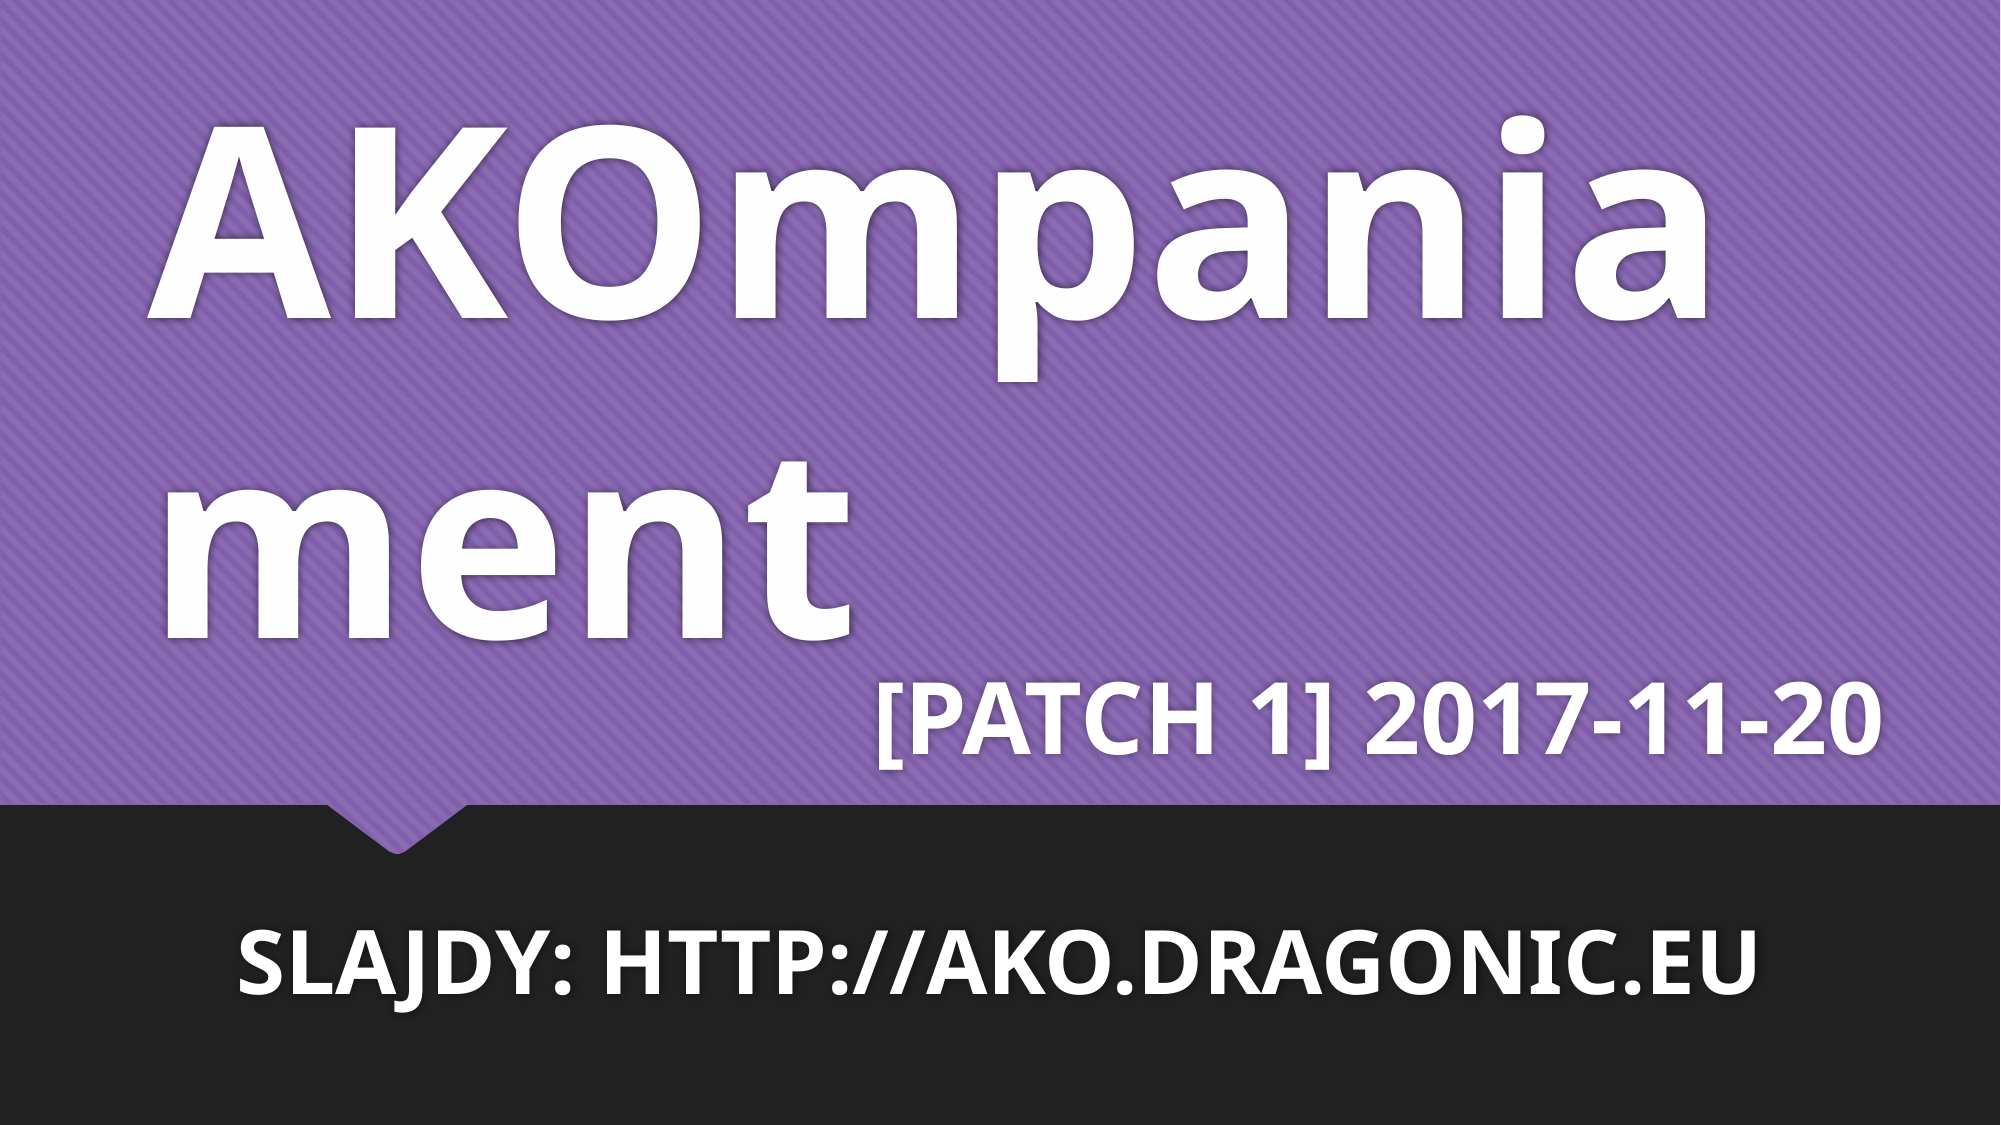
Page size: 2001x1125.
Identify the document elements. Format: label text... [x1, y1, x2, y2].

text_box [PATCH 1] 2017-11-20 [132, 647, 1901, 788]
text_box SLAJDY: HTTP://AKO.DRAGONIC.EU [132, 854, 1868, 1063]
title AKOmpaniament [132, 324, 1901, 644]
